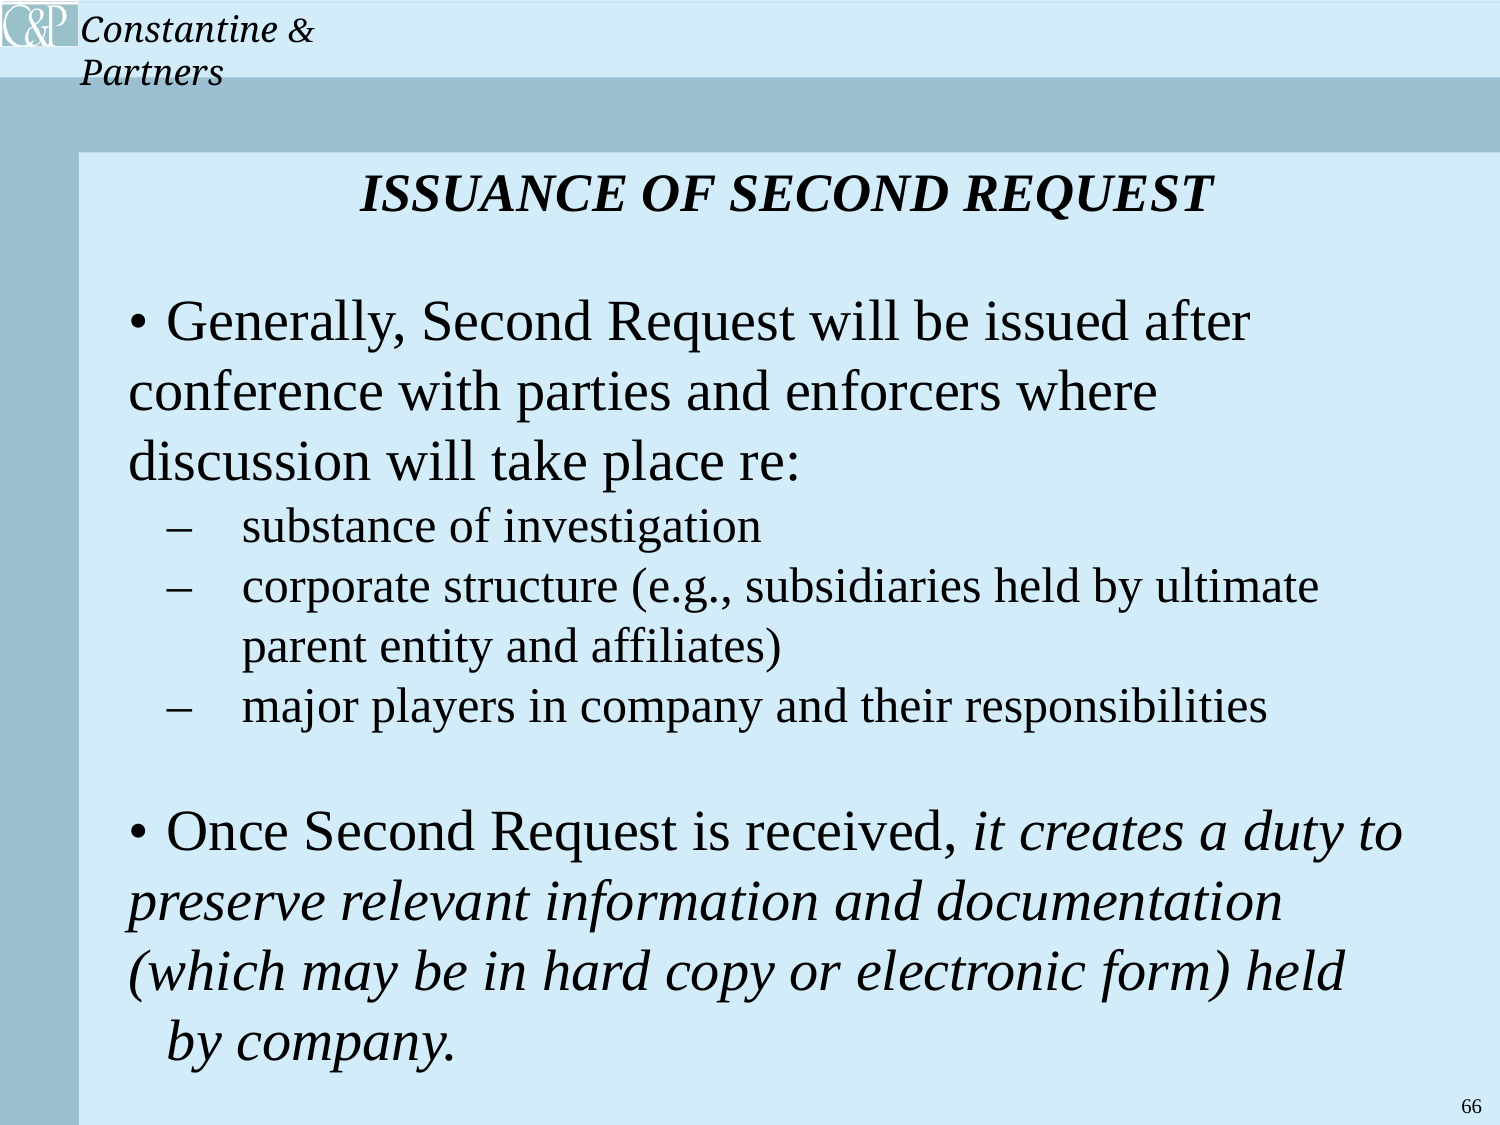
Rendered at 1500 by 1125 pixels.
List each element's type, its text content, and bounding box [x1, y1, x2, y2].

text_box ISSUANCE OF SECOND REQUEST [74, 149, 1500, 230]
text_box • Generally, Second Request will be issued after conference with parties and enforcers where discussion will take place re: – substance of investigation – corporate structure (e.g., subsidiaries held by ultimate parent entity and affiliates) – major players in company and their responsibilities • Once Second Request is received, it creates a duty to preserve relevant information and documentation (which may be in hard copy or electronic form) held by company. [74, 275, 1500, 1080]
